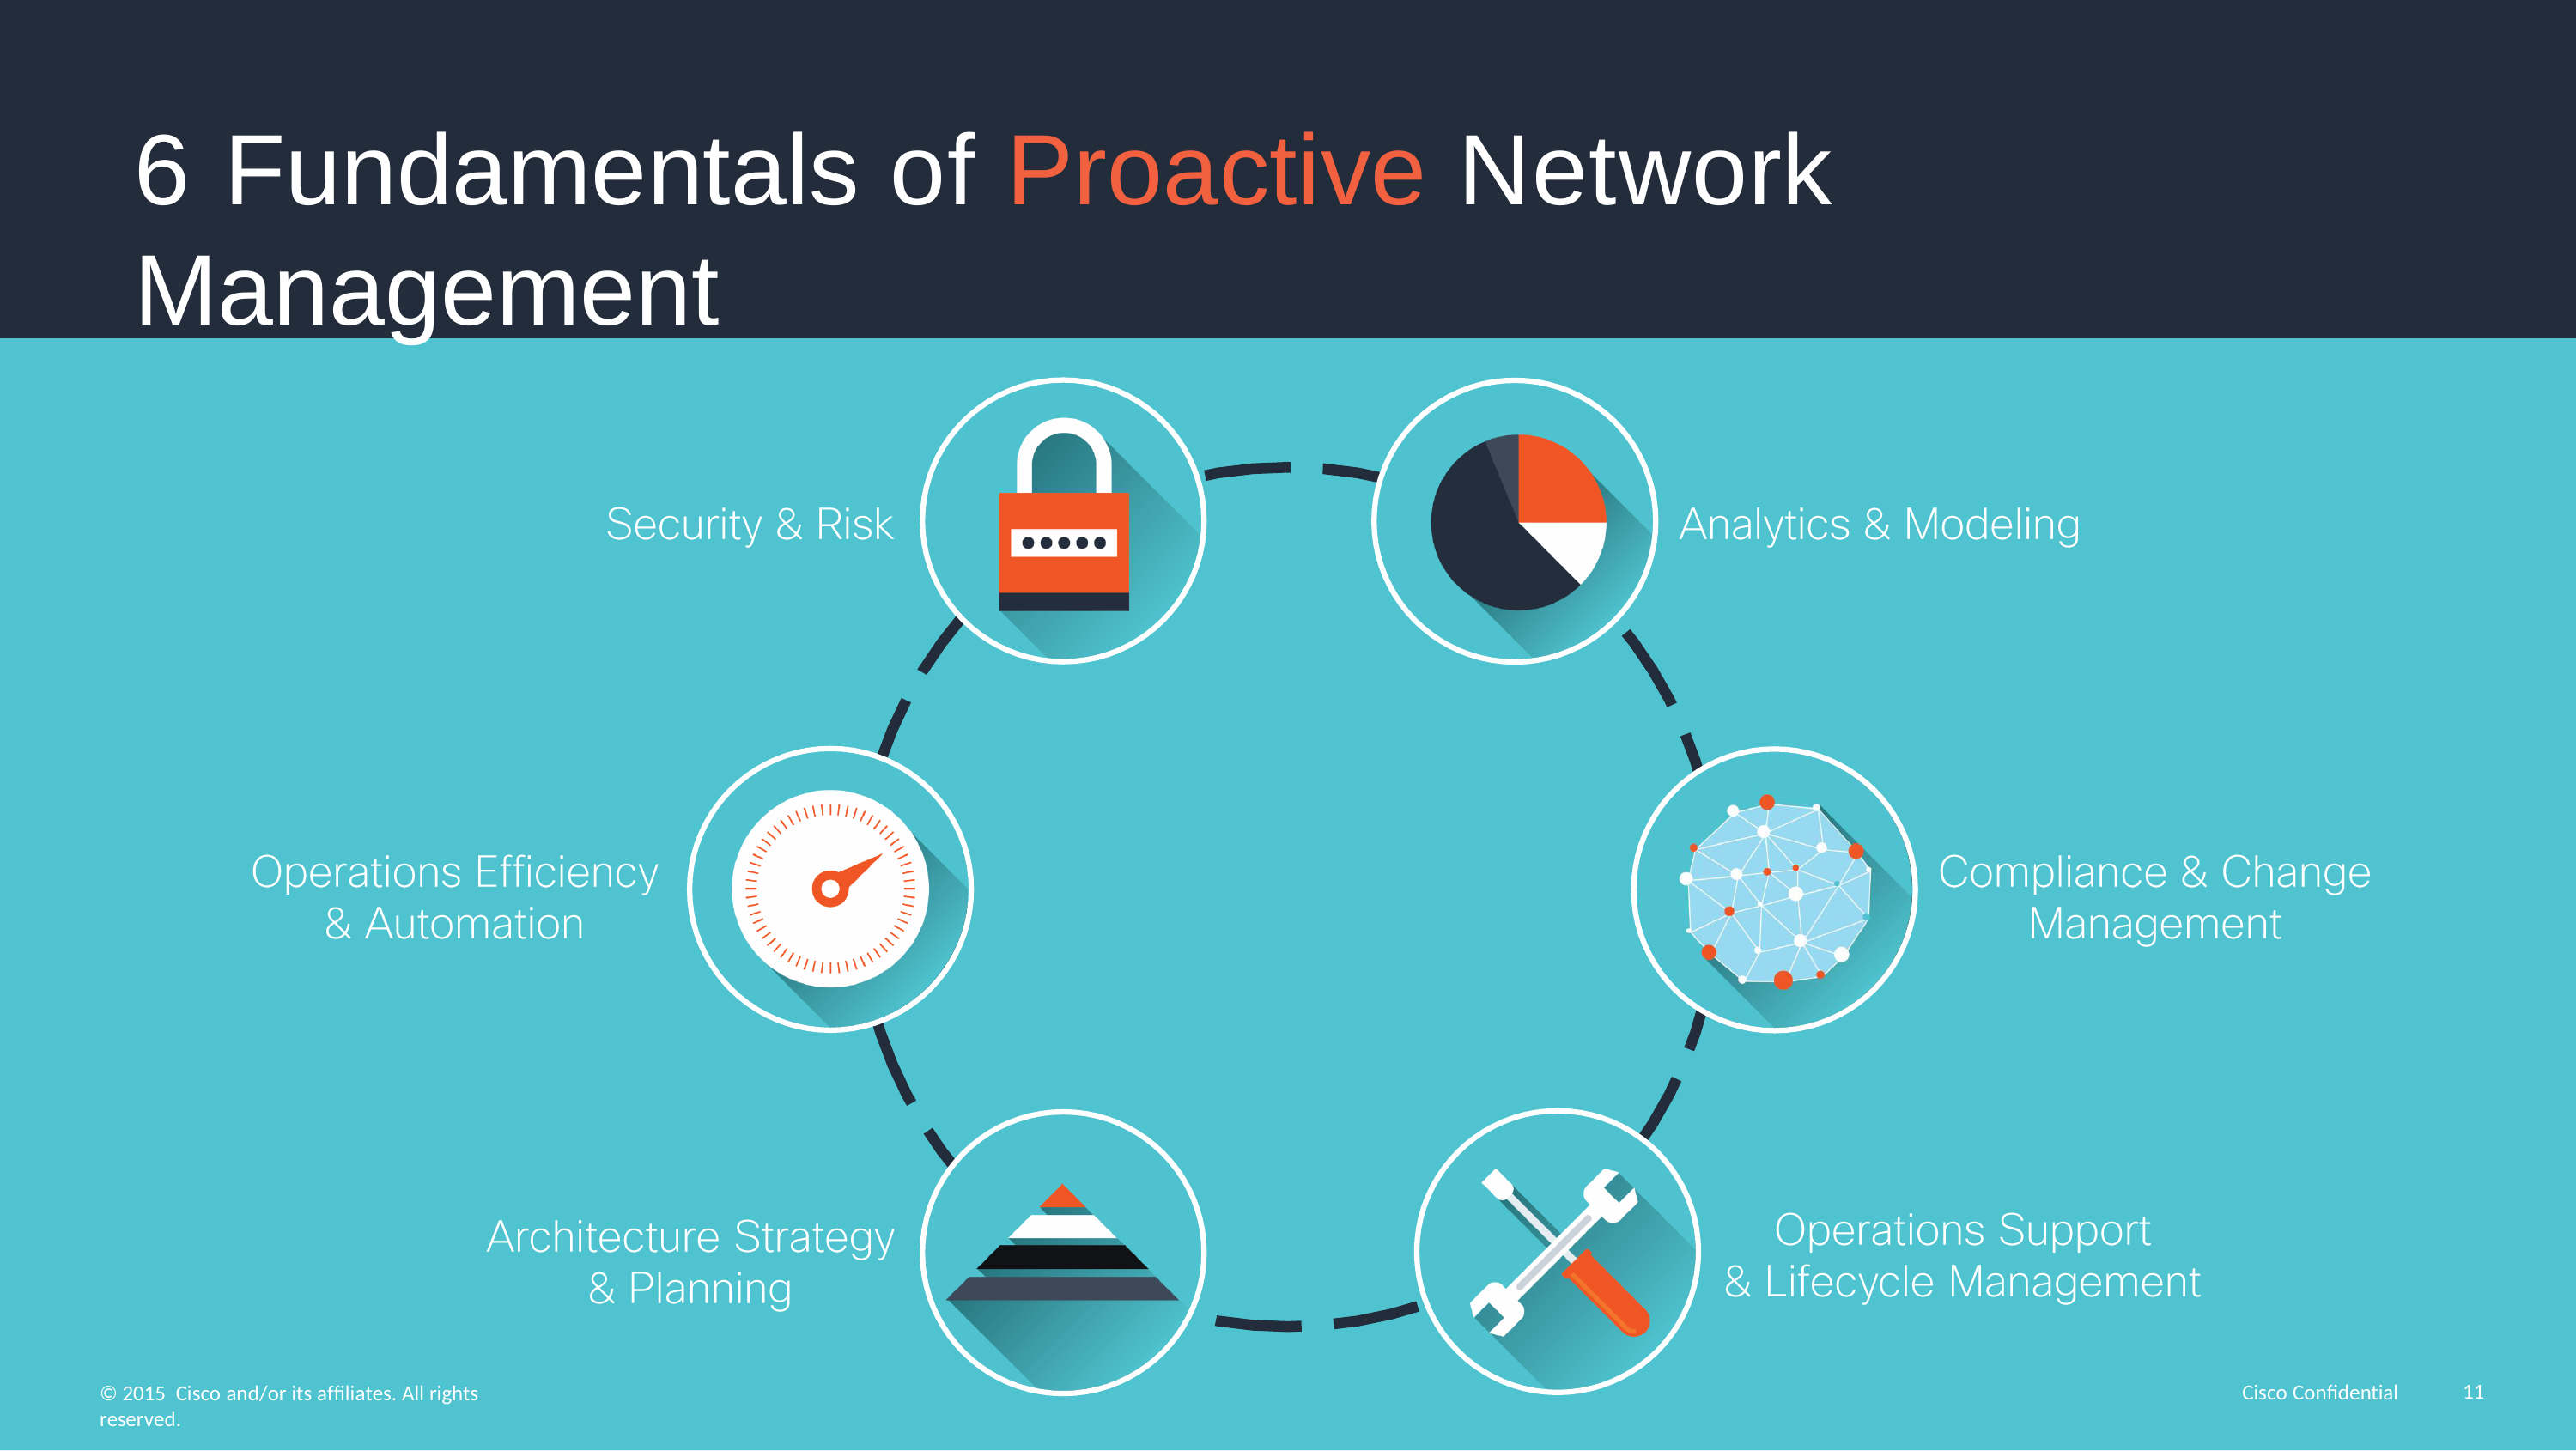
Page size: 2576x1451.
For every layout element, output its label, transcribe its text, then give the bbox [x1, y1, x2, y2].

text_box [835, 748, 969, 858]
slide_number Cisco Confidential [2240, 1378, 2401, 1407]
text_box [689, 748, 826, 1028]
text_box [1635, 750, 1749, 865]
text_box [1803, 924, 1912, 1029]
text_box [2028, 895, 2307, 954]
text_box [922, 379, 1205, 662]
text_box [1416, 1110, 1699, 1393]
text_box [861, 921, 969, 1028]
text_box [1579, 1283, 1696, 1392]
text_box [922, 1112, 1048, 1239]
text_box [325, 895, 606, 954]
text_box [251, 843, 678, 902]
text_box [922, 1266, 1032, 1391]
text_box [1635, 914, 1746, 1029]
text_box [1374, 379, 1656, 663]
text_box [1376, 547, 1492, 661]
text_box [1724, 1253, 2223, 1312]
text_box [1538, 381, 1655, 497]
text_box [1078, 1112, 1202, 1224]
text_box [1095, 1281, 1202, 1391]
text_box [922, 1112, 1205, 1394]
text_box [0, 0, 2576, 339]
text_box [1417, 1267, 1536, 1392]
footer © 2015 Cisco and/or its affiliates. All rights reserved. [97, 1379, 565, 1408]
text_box [1376, 381, 1492, 495]
text_box [588, 1260, 813, 1319]
text_box [1417, 1112, 1534, 1236]
text_box [1633, 749, 1916, 1031]
text_box [690, 748, 972, 1030]
text_box [1774, 1201, 2172, 1253]
text_box [486, 1208, 914, 1267]
text_box [922, 381, 1039, 507]
text_box [605, 495, 914, 555]
text_box [1083, 549, 1202, 661]
text_box [1537, 545, 1655, 661]
text_box [878, 467, 1697, 1327]
text_box 11 [2461, 1377, 2487, 1406]
text_box [1938, 843, 2395, 902]
text_box [1582, 1112, 1696, 1220]
text_box [1800, 750, 1912, 856]
text_box [1679, 495, 2101, 555]
text_box [922, 535, 1043, 661]
text_box 6 Fundamentals of Proactive Network Management [132, 105, 2444, 234]
text_box [1088, 381, 1202, 493]
